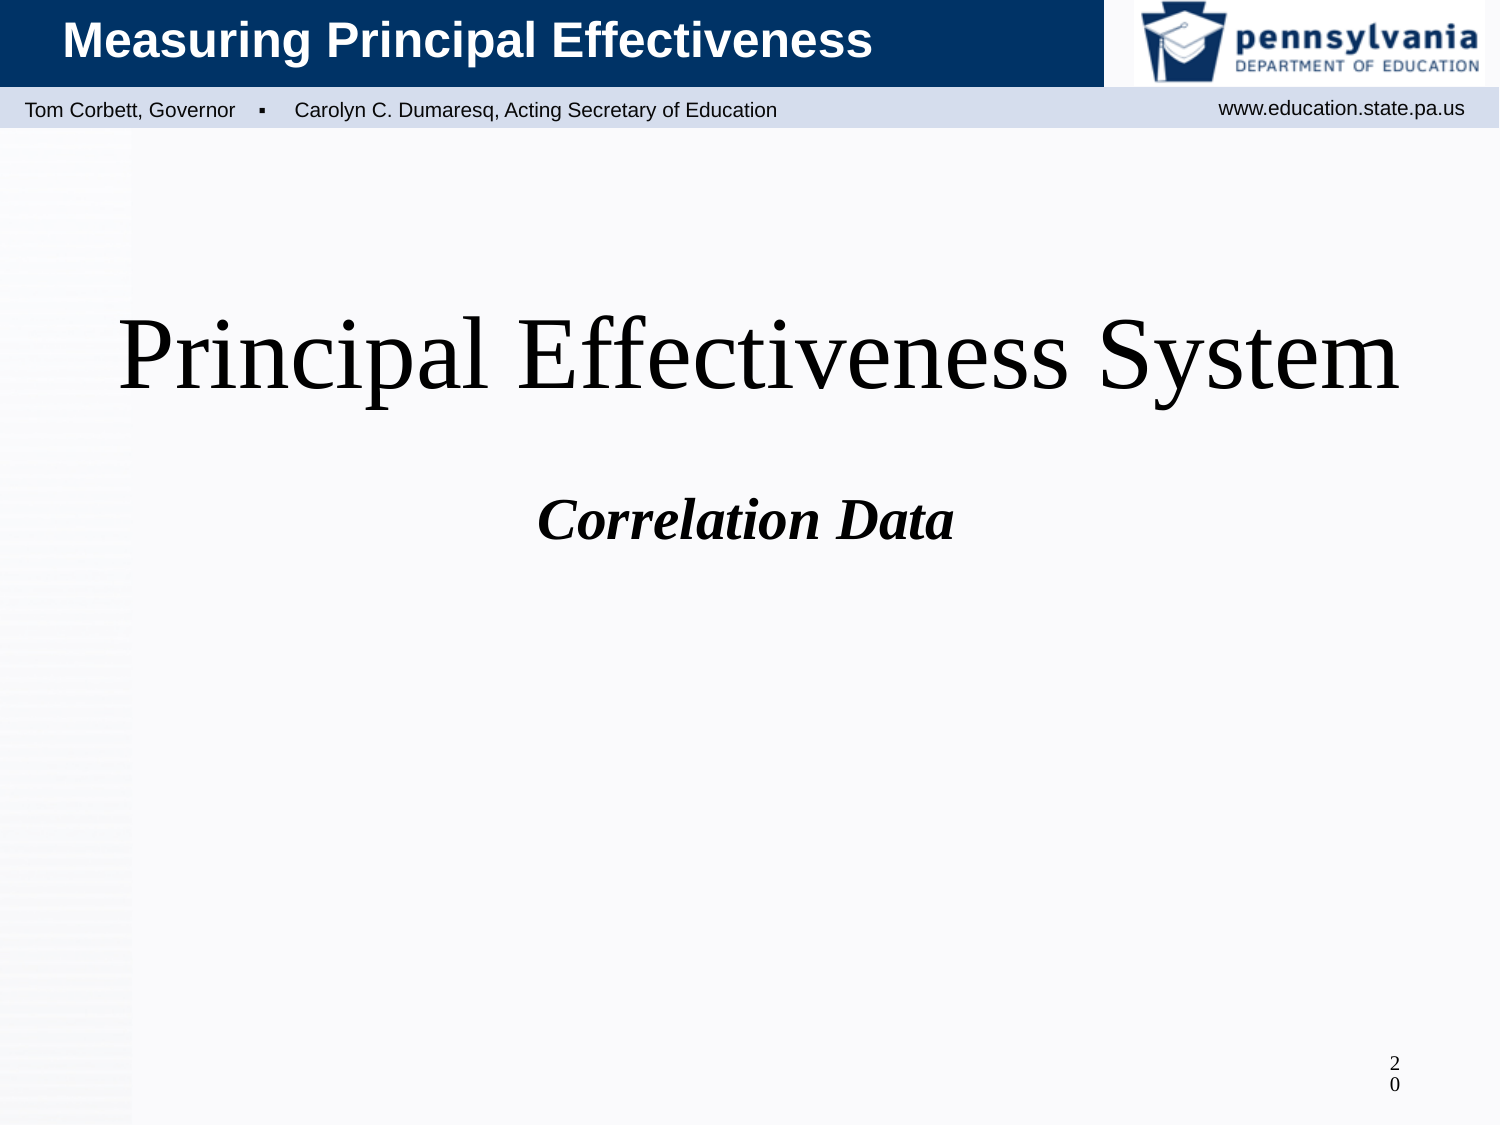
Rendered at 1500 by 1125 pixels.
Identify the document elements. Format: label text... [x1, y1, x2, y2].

picture [0, 0, 1500, 1125]
text_box 20 [1374, 1042, 1425, 1103]
title Principal Effectiveness System Correlation Data [32, 277, 1462, 669]
